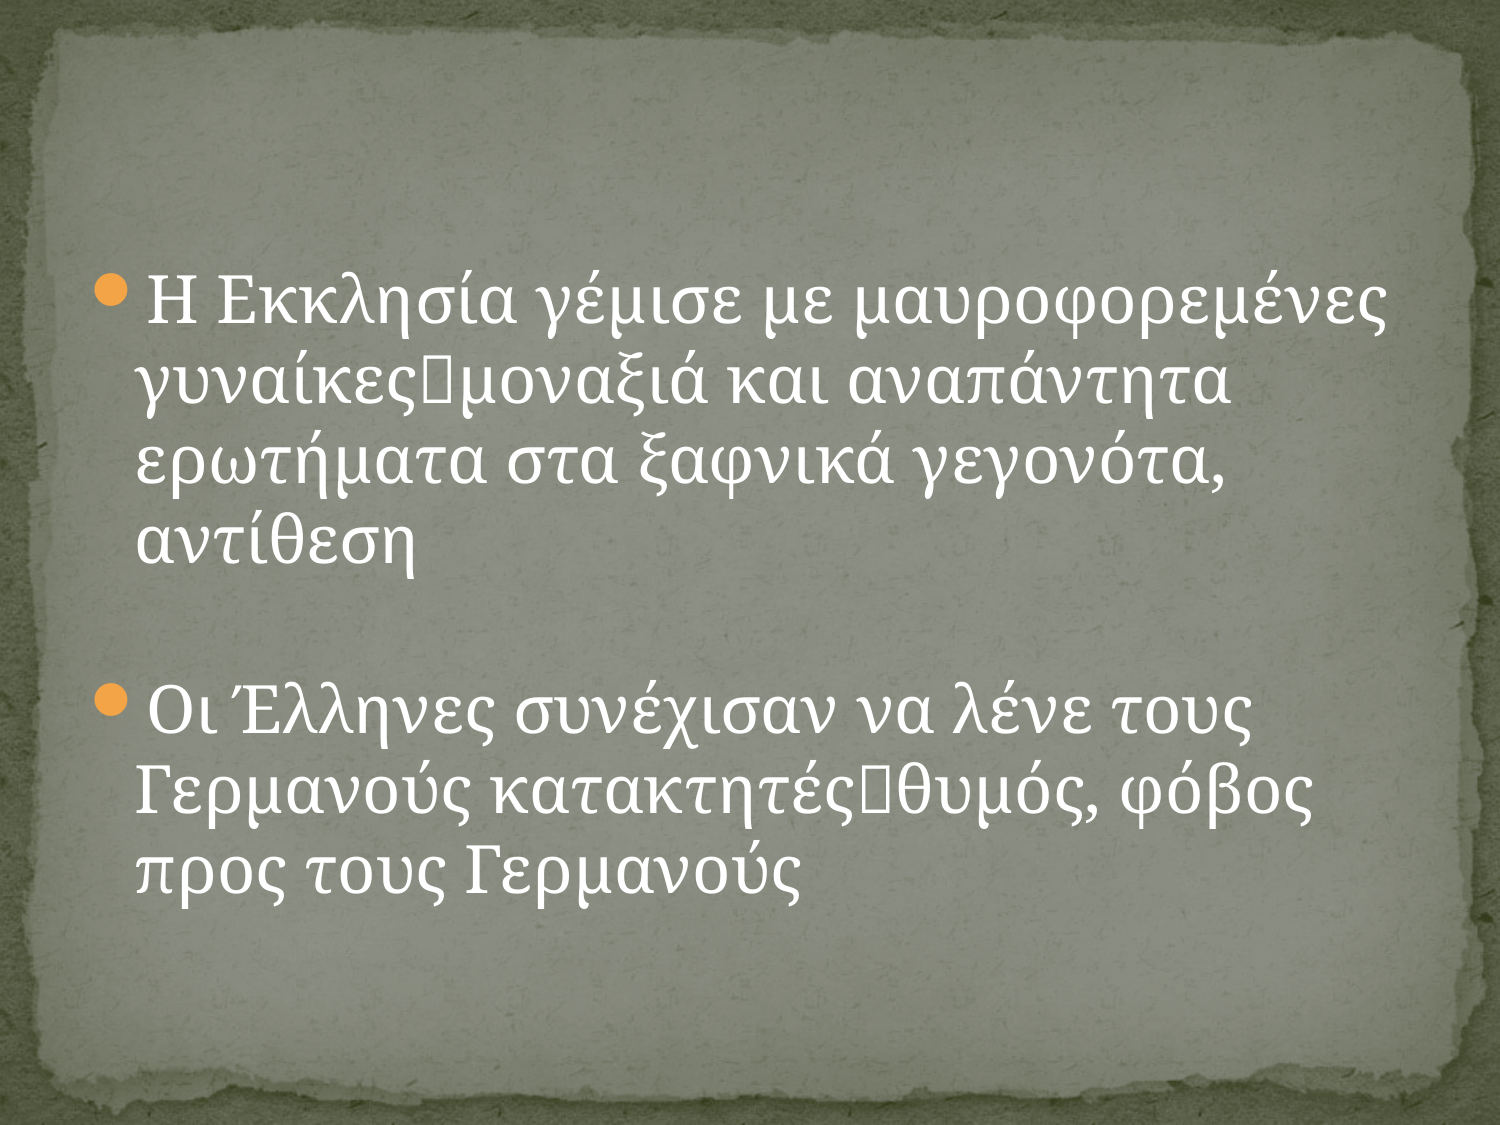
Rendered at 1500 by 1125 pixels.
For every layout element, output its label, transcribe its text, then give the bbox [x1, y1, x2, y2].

list Η Εκκλησία γέμισε με μαυροφορεμένες γυναίκεςμοναξιά και αναπάντητα ερωτήματα στα ξαφνικά γεγονότα, αντίθεση Οι Έλληνες συνέχισαν να λένε τους Γερμανούς κατακτητέςθυμός, φόβος προς τους Γερμανούς [75, 249, 1425, 1000]
